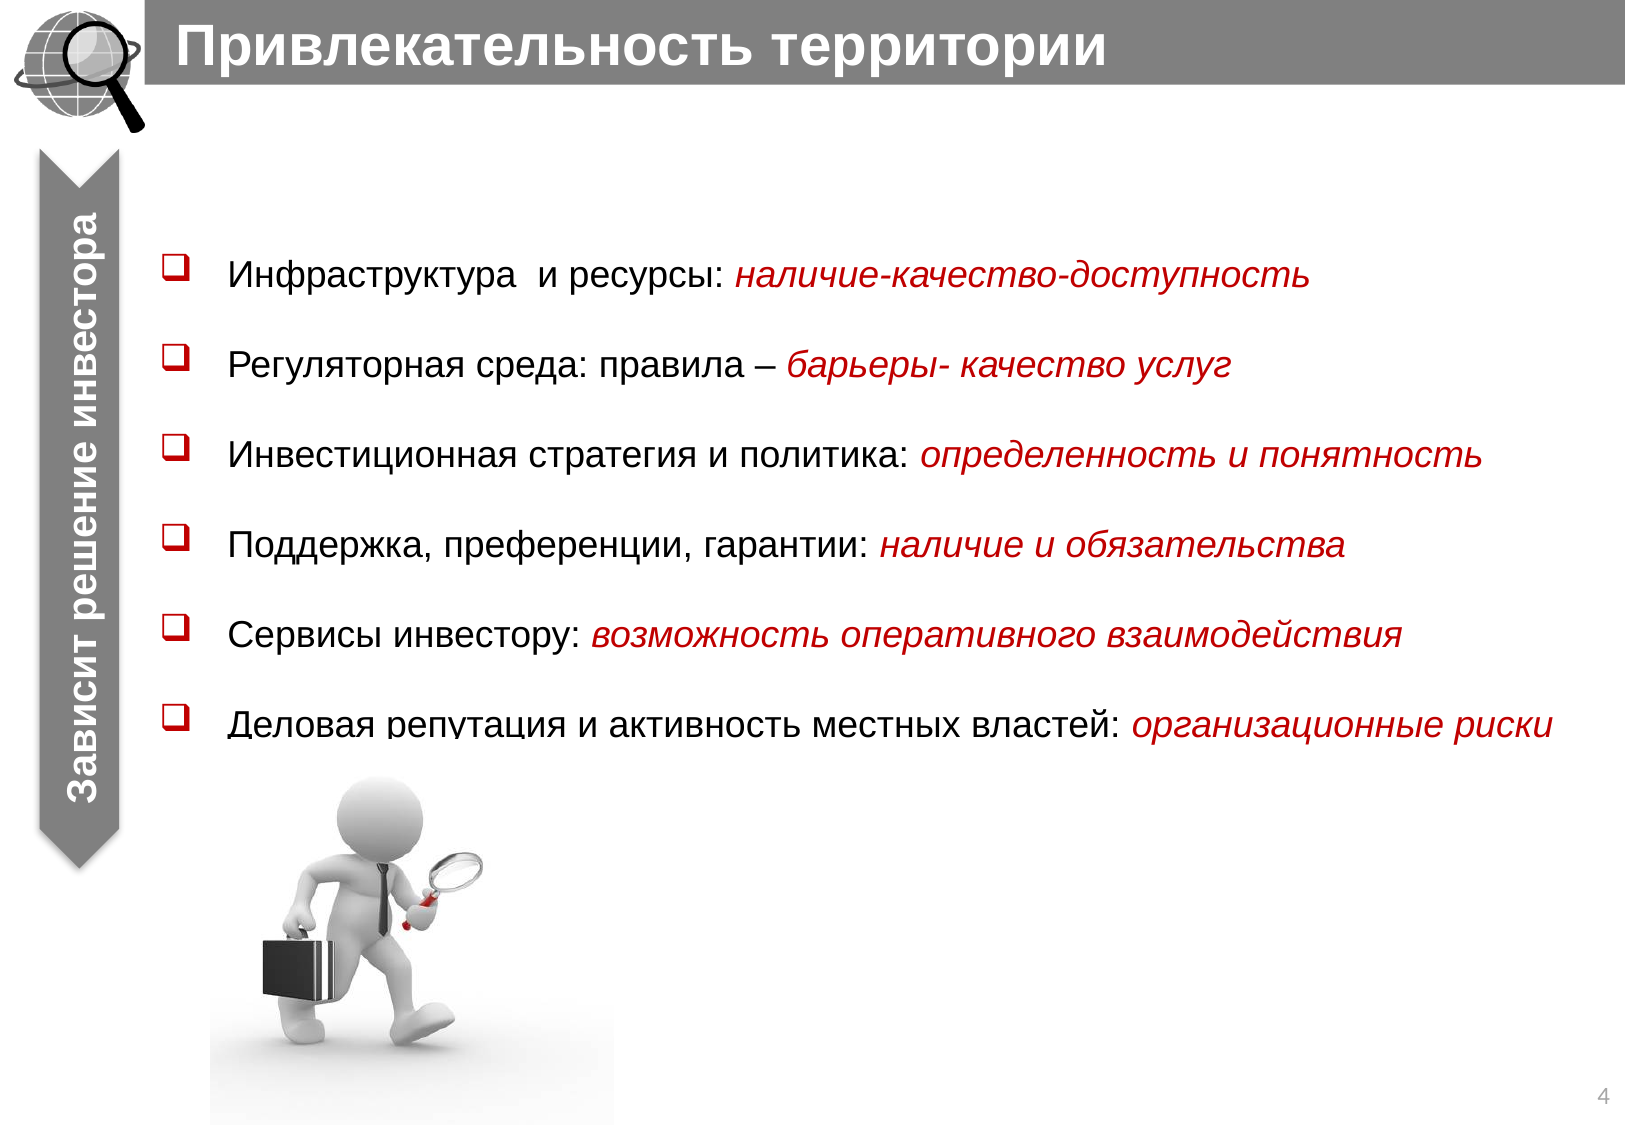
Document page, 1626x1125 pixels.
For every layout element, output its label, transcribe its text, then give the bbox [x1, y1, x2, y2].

text_box Привлекательность территории [144, 0, 1625, 85]
text_box Зависит решение инвестора [38, 146, 121, 870]
text_box Инфраструктура и ресурсы: наличие-качество-доступность Регуляторная среда: правила – барьеры- качество услуг Инвестиционная стратегия и политика: определенность и понятность Поддержка, преференции, гарантии: наличие и обязательства Сервисы инвестору: возможность оперативного взаимодействия Деловая репутация и активность местных властей: организационные риски [144, 197, 1589, 753]
slide_number 4 [1259, 1065, 1625, 1125]
picture [210, 739, 614, 1125]
picture [14, 11, 145, 133]
